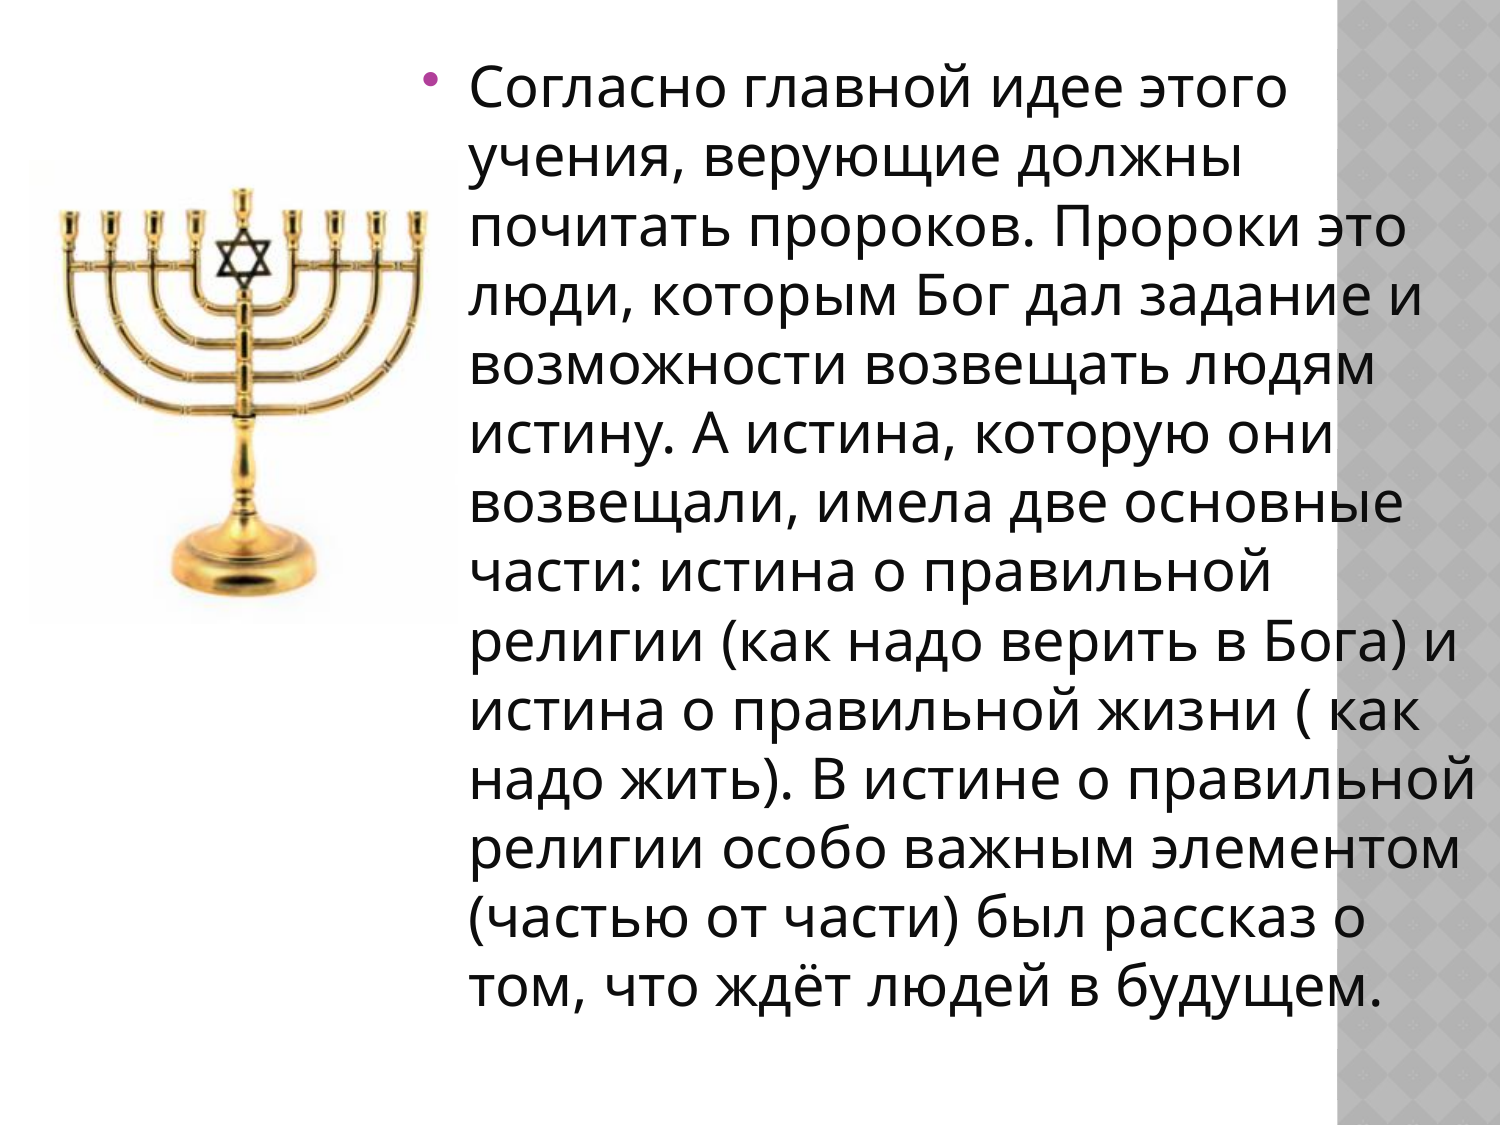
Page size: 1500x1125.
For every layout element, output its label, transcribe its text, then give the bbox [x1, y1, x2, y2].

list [29, 160, 459, 625]
list Согласно главной идее этого учения, верующие должны почитать пророков. Пророки это люди, которым Бог дал задание и возможности возвещать людям истину. А истина, которую они возвещали, имела две основные части: истина о правильной религии (как надо верить в Бога) и истина о правильной жизни ( как надо жить). В истине о правильной религии особо важным элементом (частью от части) был рассказ о том, что ждёт людей в будущем. [408, 42, 1500, 1038]
